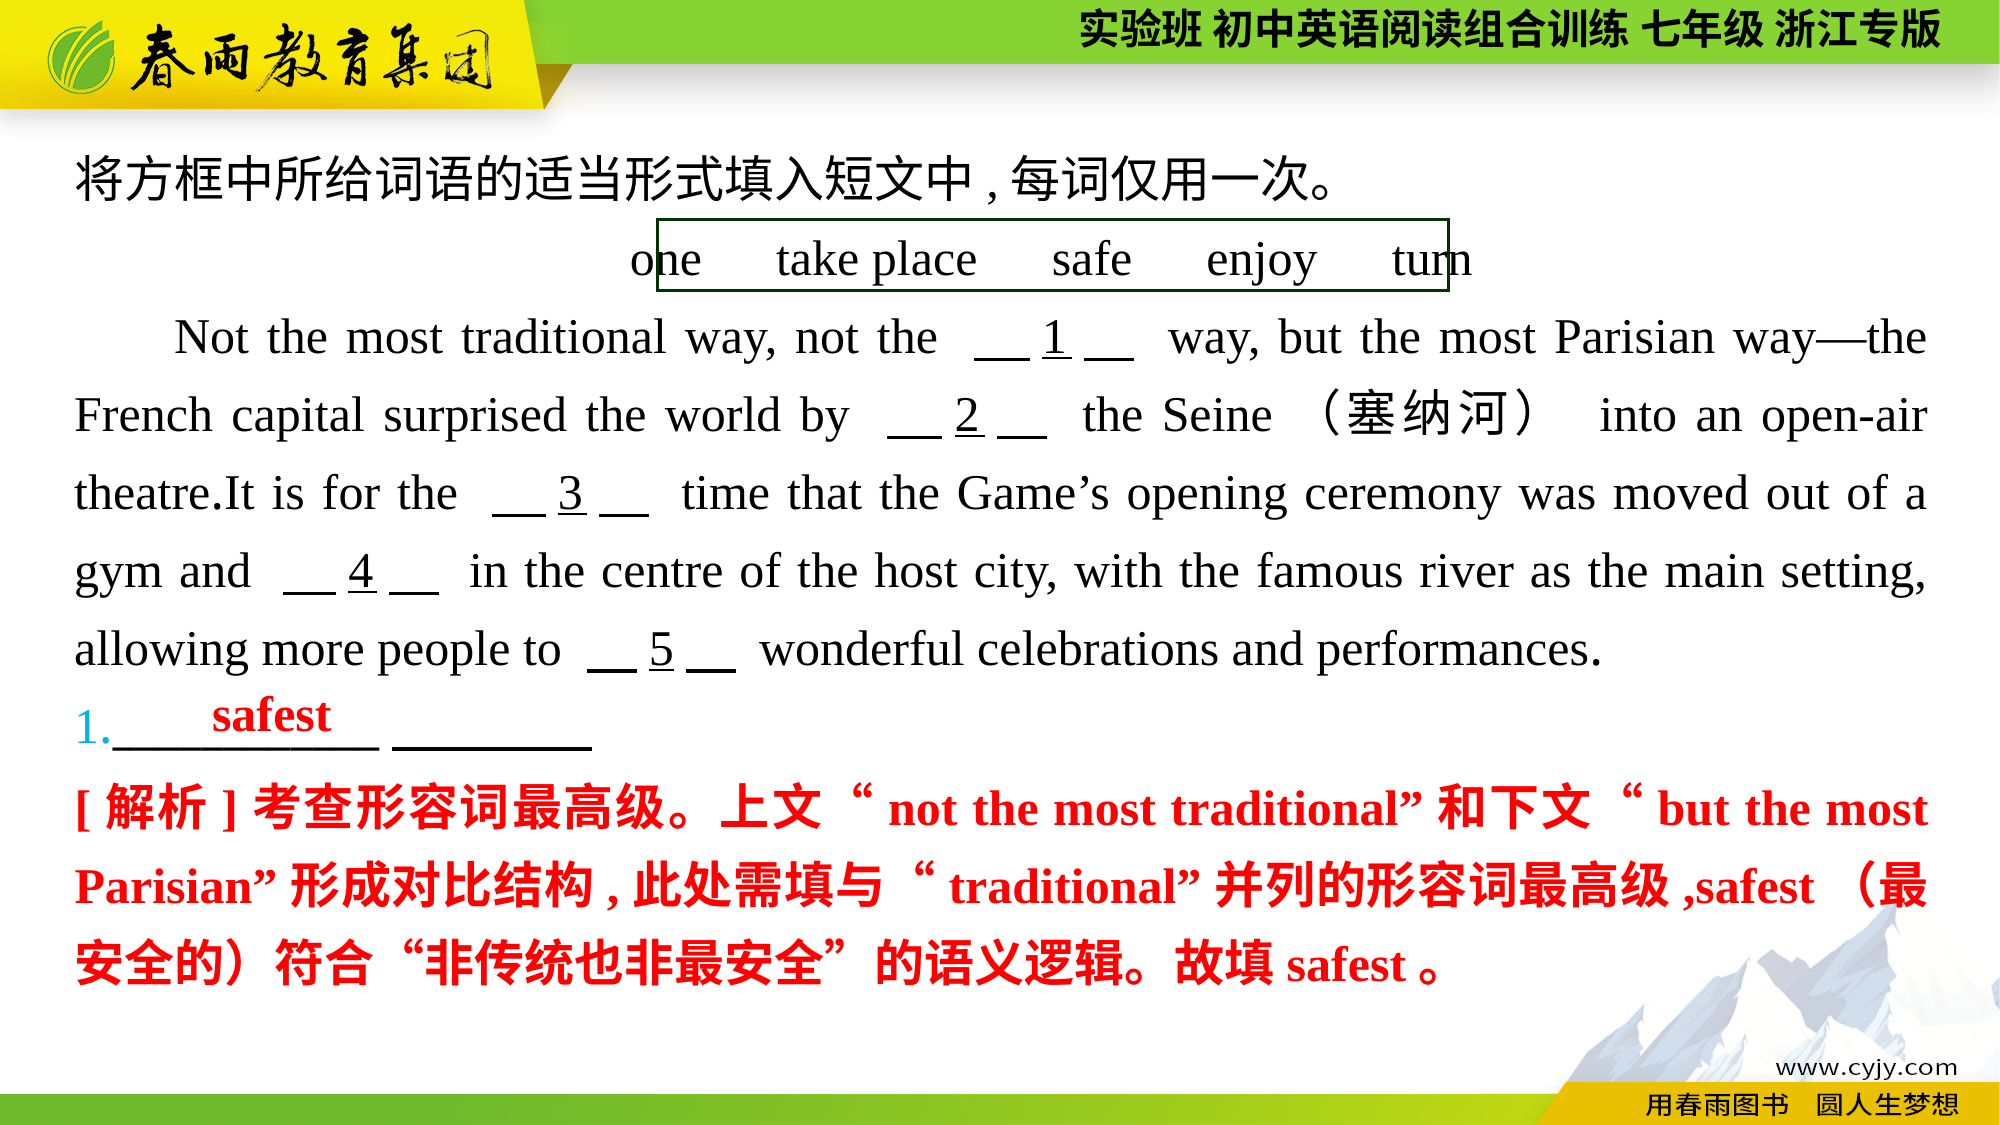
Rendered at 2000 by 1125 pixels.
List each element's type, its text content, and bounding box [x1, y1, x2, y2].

picture [0, 0, 2000, 1125]
text_box [解析]考查形容词最高级。上文“not the most traditional”和下文“but the most Parisian”形成对比结构,此处需填与“traditional”并列的形容词最高级,safest（最安全的）符合“非传统也非最安全”的语义逻辑。故填safest。 [59, 749, 1944, 999]
list 将方框中所给词语的适当形式填入短文中,每词仅用一次。 one take place safe enjoy turn Not the most traditional way, not the 1 way, but the most Parisian way—the French capital surprised the world by 2 the Seine（塞纳河） into an open-air theatre.It is for the 3 time that the Game’s opening ceremony was moved out of a gym and 4 in the centre of the host city, with the famous river as the main setting, allowing more people to 5 wonderful celebrations and performances. 1.____________ [59, 122, 1944, 749]
text_box [657, 219, 1449, 291]
text_box safest [197, 673, 347, 749]
